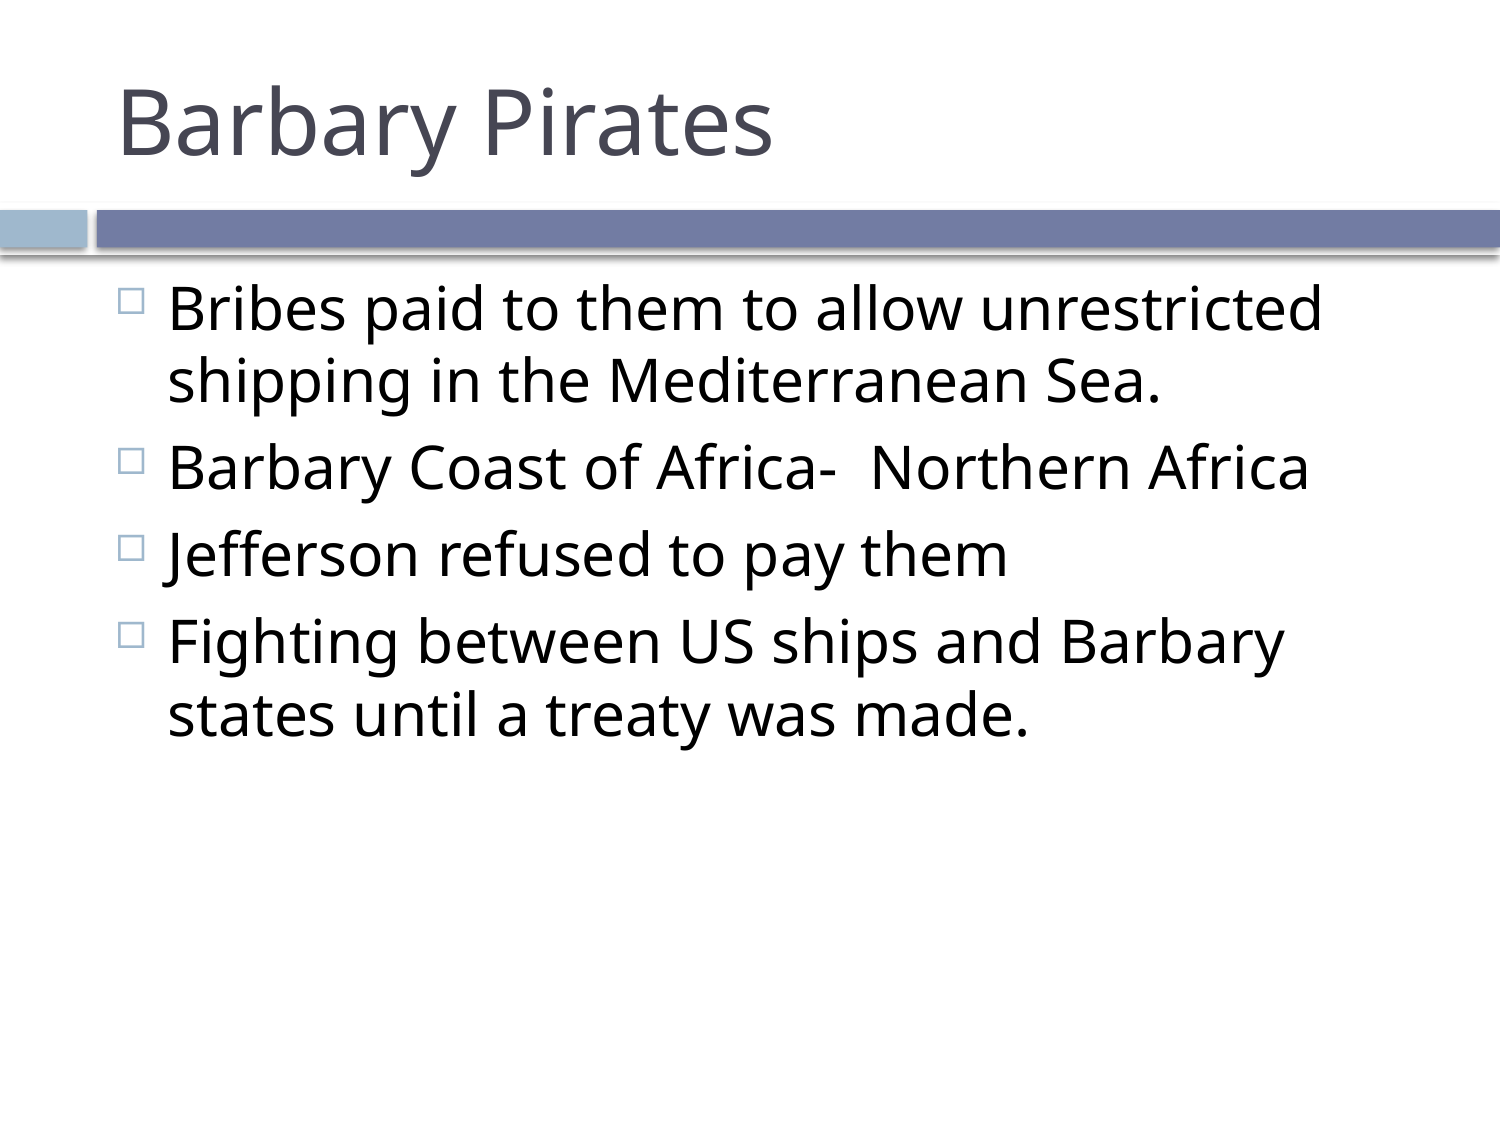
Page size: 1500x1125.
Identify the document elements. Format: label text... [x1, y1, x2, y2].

list Bribes paid to them to allow unrestricted shipping in the Mediterranean Sea. Barbary Coast of Africa- Northern Africa Jefferson refused to pay them Fighting between US ships and Barbary states until a treaty was made. [100, 262, 1438, 1000]
title Barbary Pirates [100, 37, 1438, 200]
